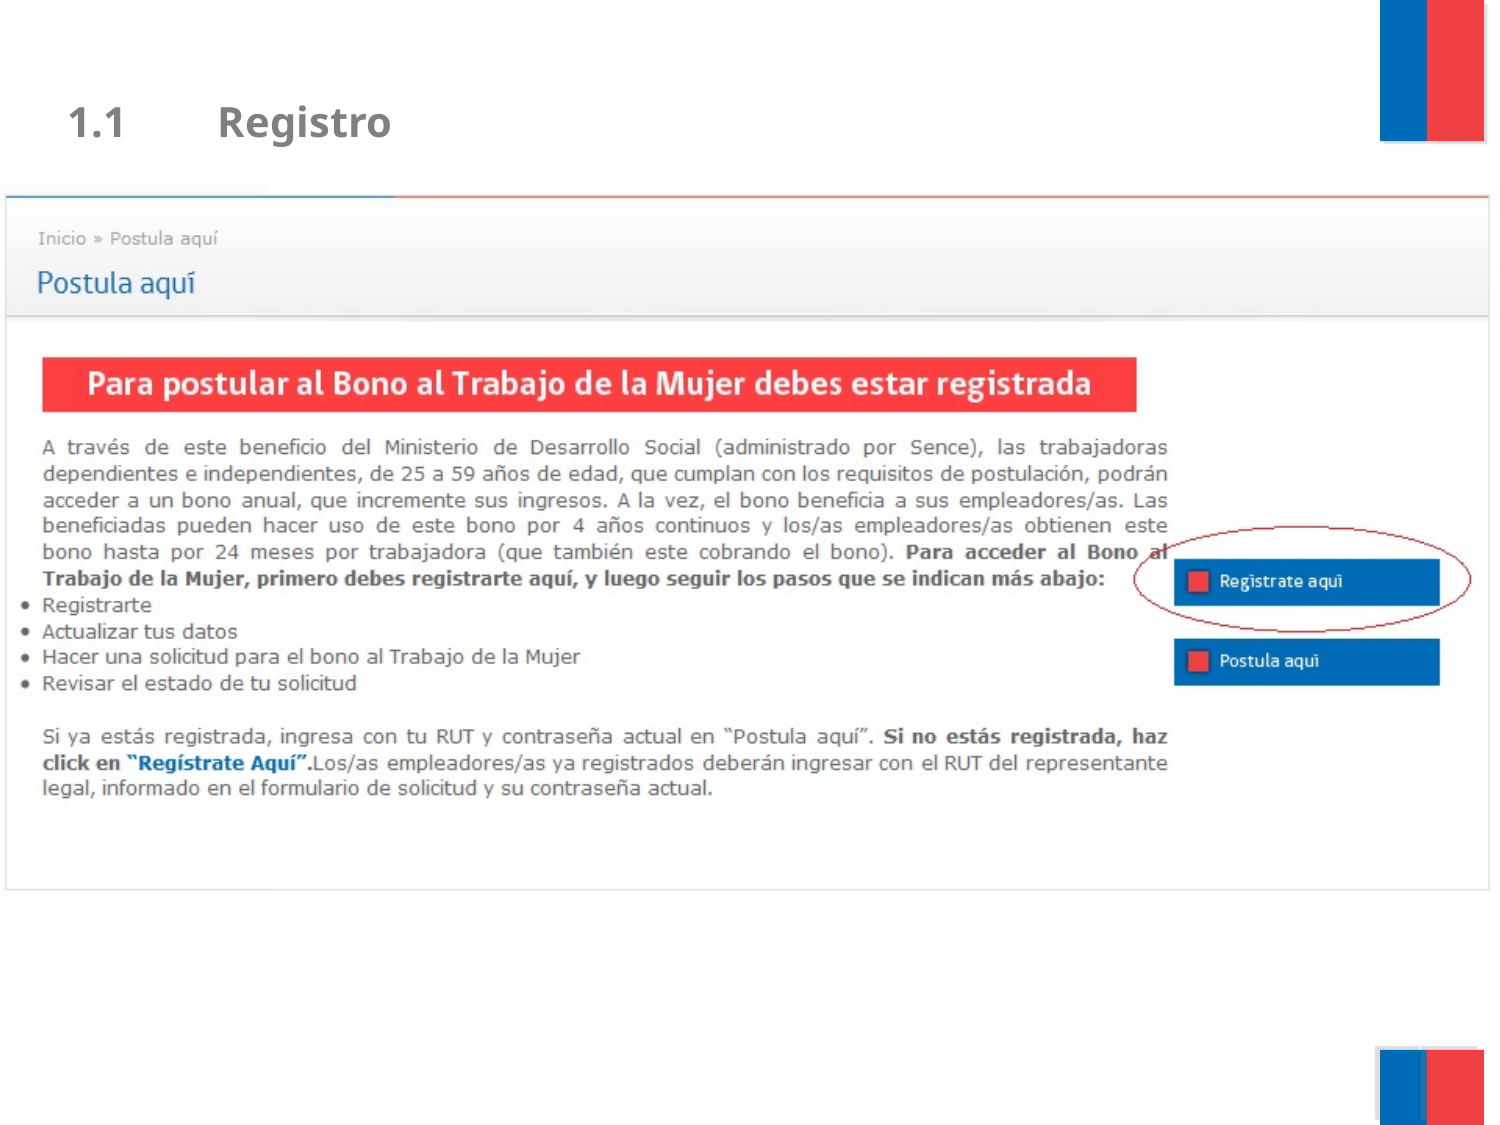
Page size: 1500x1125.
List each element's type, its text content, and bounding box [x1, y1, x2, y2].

picture [0, 184, 1498, 898]
text_box 1.1 Registro [53, 88, 715, 154]
